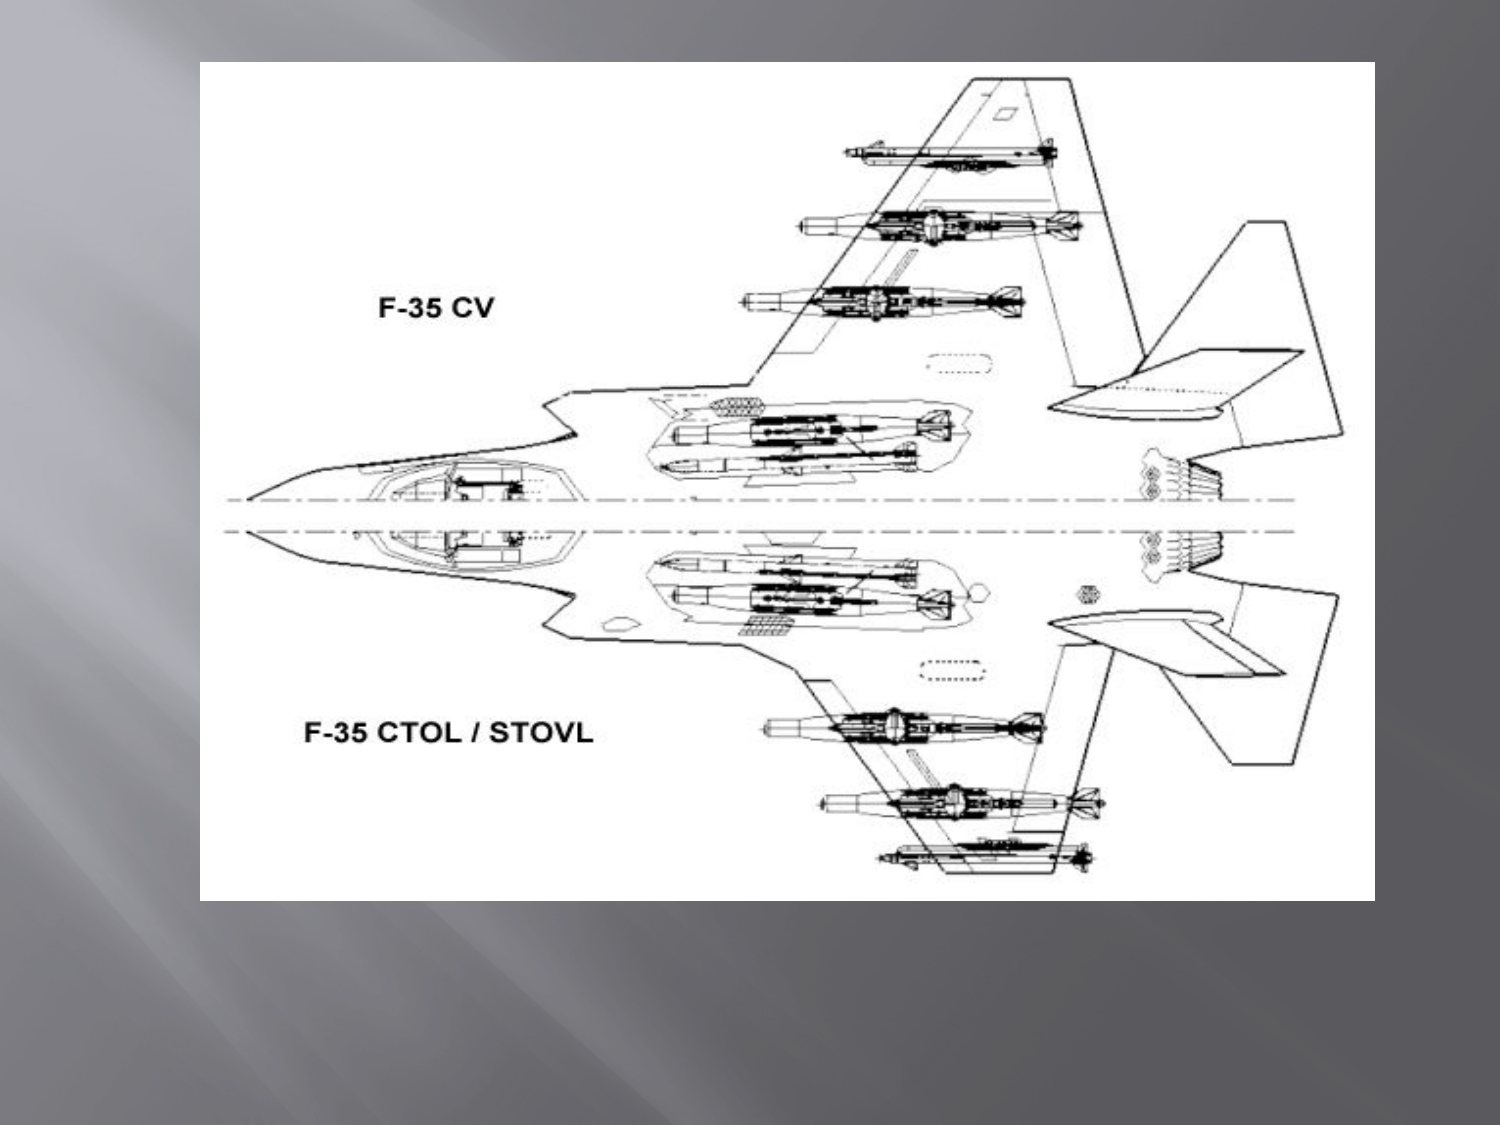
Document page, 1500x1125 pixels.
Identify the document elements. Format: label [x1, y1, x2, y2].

picture [199, 62, 1376, 901]
